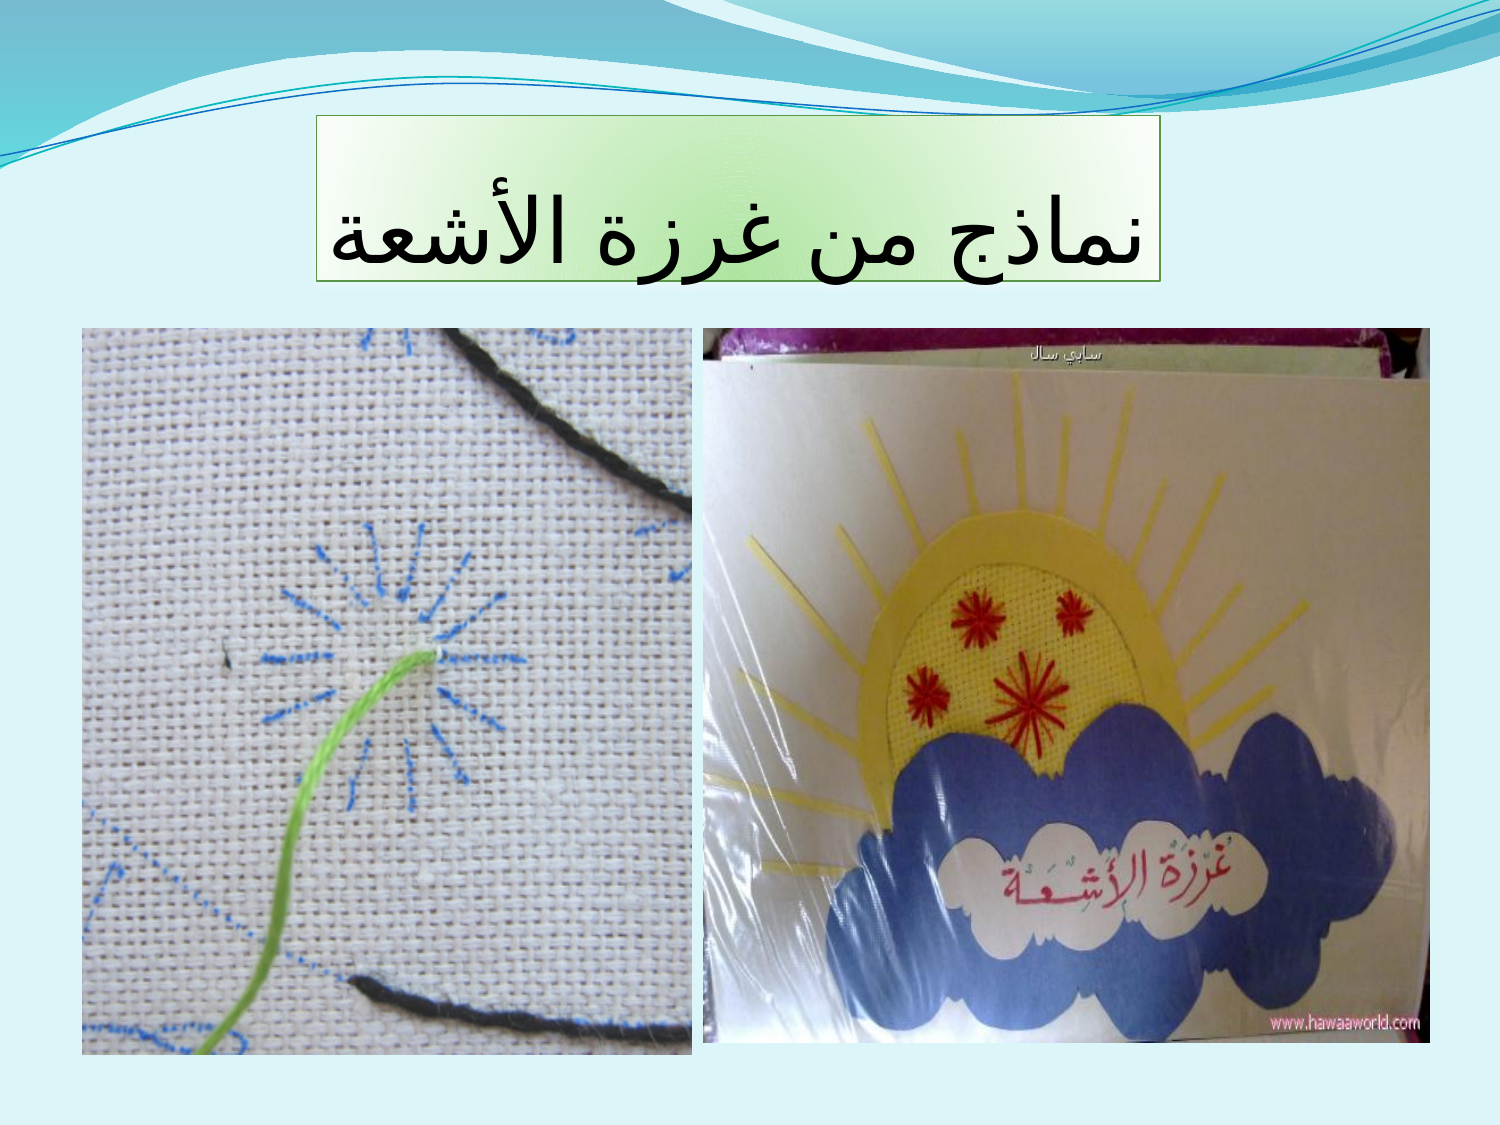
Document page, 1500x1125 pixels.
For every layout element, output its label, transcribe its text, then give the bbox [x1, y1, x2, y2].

text_box [1489, 0, 1500, 183]
title نماذج من غرزة الأشعة [316, 115, 1161, 282]
picture [81, 327, 692, 1055]
picture [702, 327, 1430, 1044]
